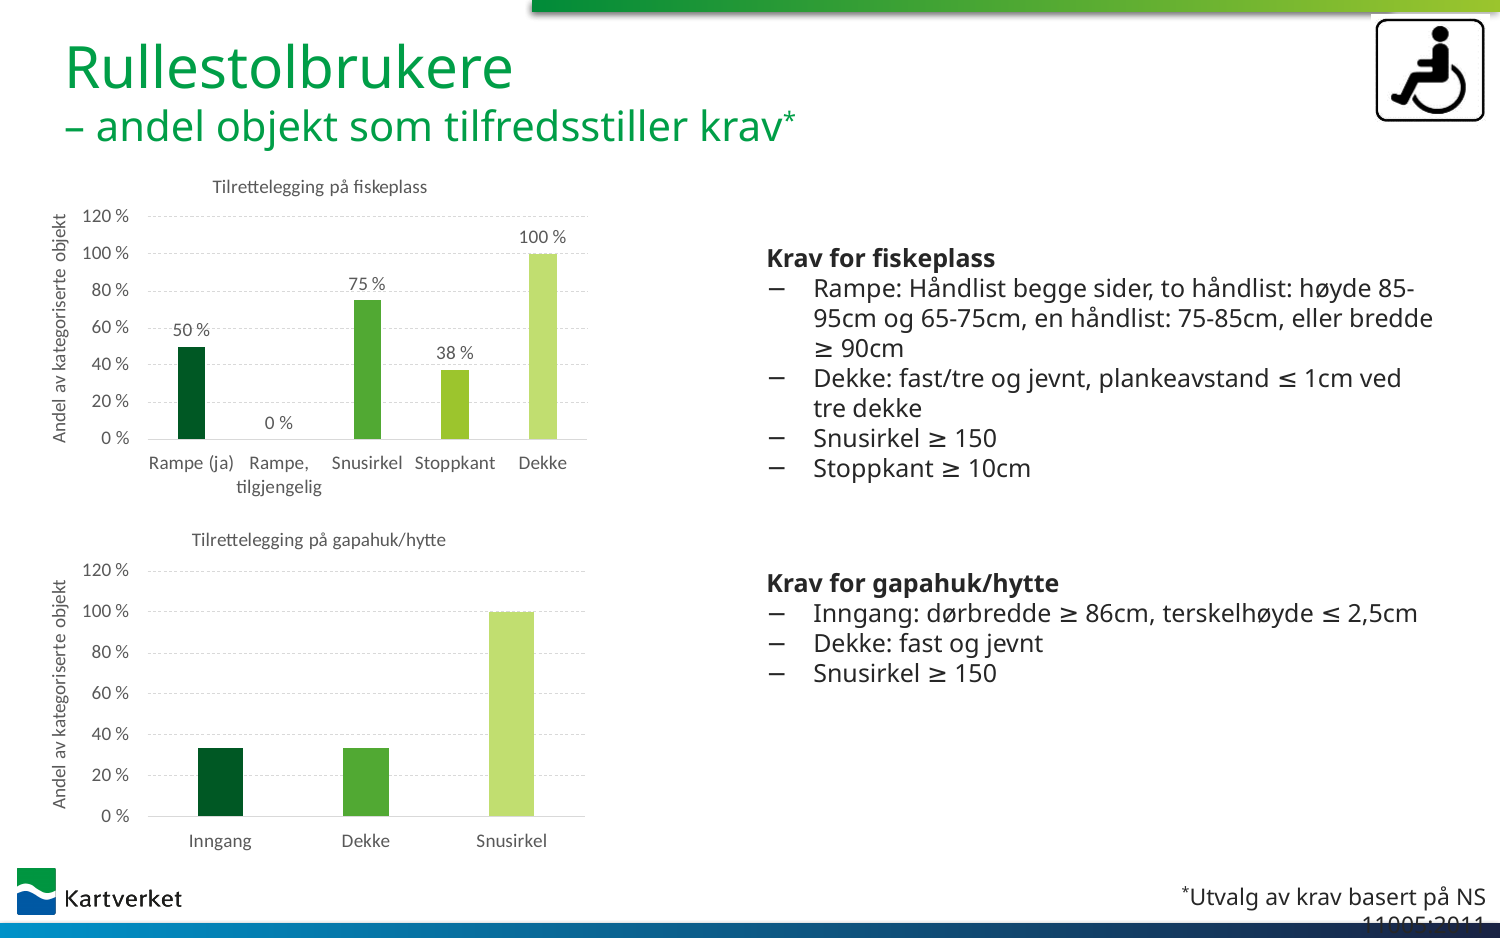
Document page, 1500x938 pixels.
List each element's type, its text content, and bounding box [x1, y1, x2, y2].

text_box Krav for gapahuk/hytte Inngang: dørbredde ≥ 86cm, terskelhøyde ≤ 2,5cm Dekke: fast og jevnt Snusirkel ≥ 150 [751, 560, 1452, 695]
picture [41, 520, 596, 859]
text_box *Utvalg av krav basert på NS 11005:2011 [1068, 873, 1500, 938]
text_box Rullestolbrukere – andel objekt som tilfredsstiller krav* [49, 29, 1431, 158]
picture [1371, 13, 1491, 127]
text_box Krav for fiskeplass Rampe: Håndlist begge sider, to håndlist: høyde 85-95cm og 65-75cm, en håndlist: 75-85cm, eller bredde ≥ 90cm Dekke: fast/tre og jevnt, plankeavstand ≤ 1cm ved tre dekke Snusirkel ≥ 150 Stoppkant ≥ 10cm [751, 235, 1452, 490]
picture [41, 166, 598, 505]
